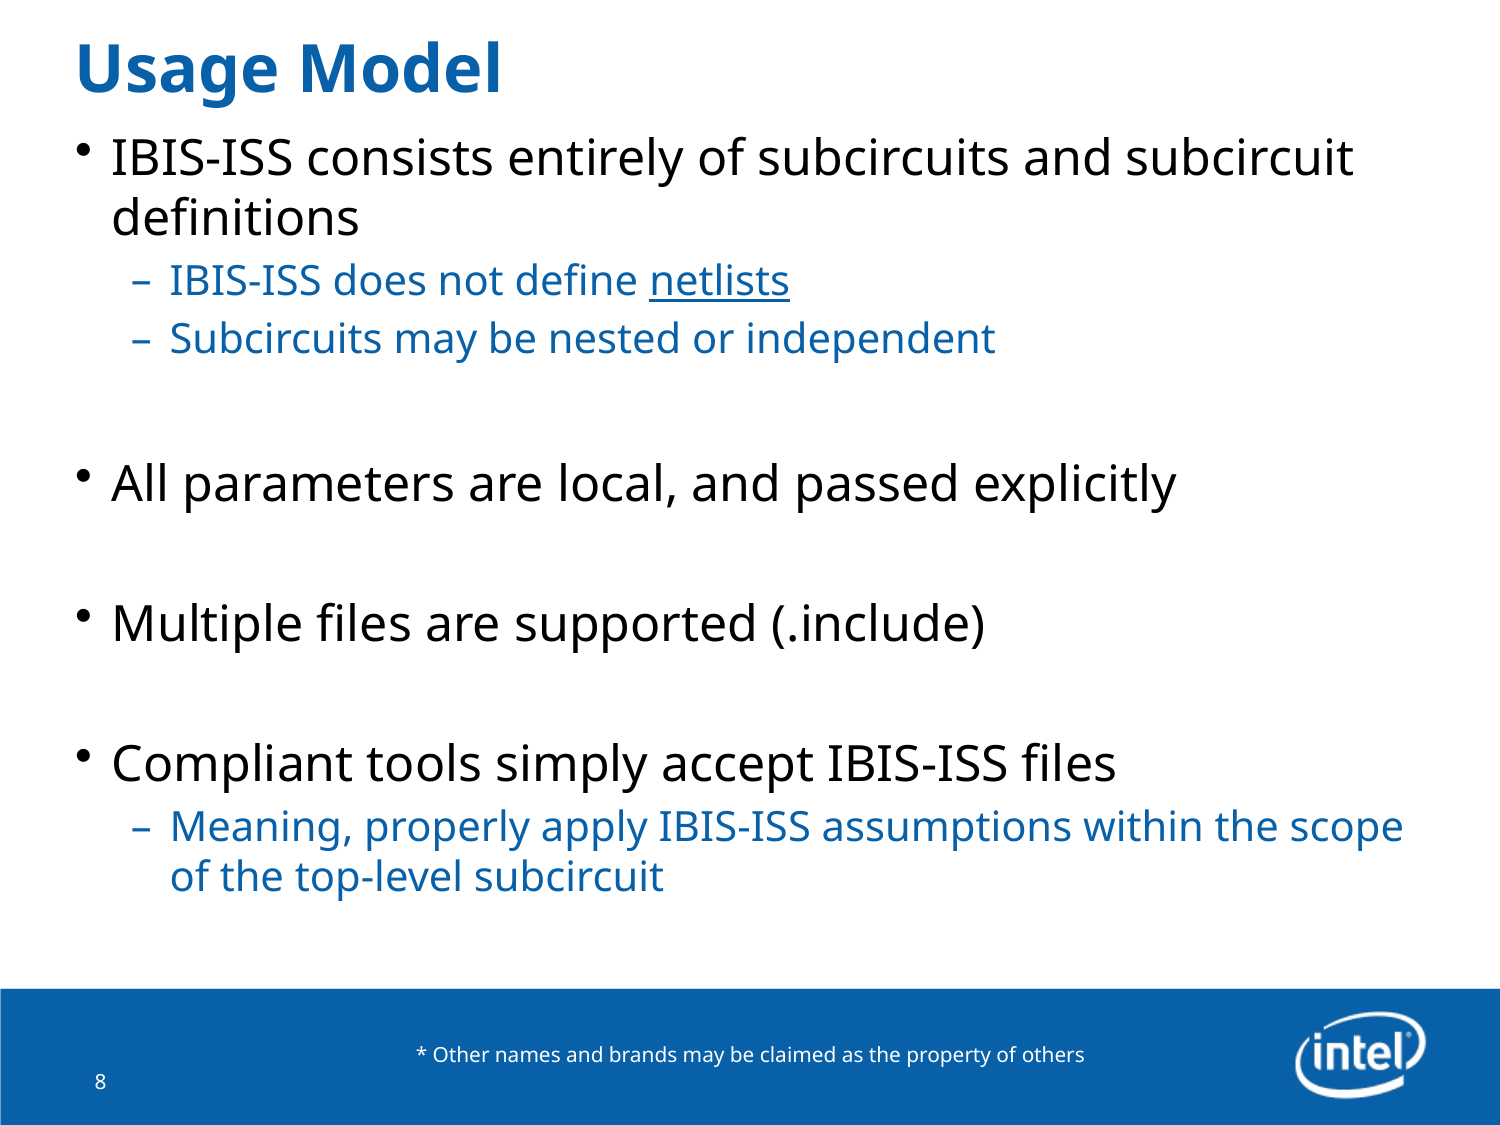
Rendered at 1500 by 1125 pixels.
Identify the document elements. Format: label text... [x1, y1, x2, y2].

list IBIS-ISS consists entirely of subcircuits and subcircuit definitions IBIS-ISS does not define netlists Subcircuits may be nested or independent All parameters are local, and passed explicitly Multiple files are supported (.include) Compliant tools simply accept IBIS-ISS files Meaning, properly apply IBIS-ISS assumptions within the scope of the top-level subcircuit [74, 125, 1426, 1006]
title Usage Model [74, 25, 1427, 173]
picture [1294, 1011, 1428, 1101]
